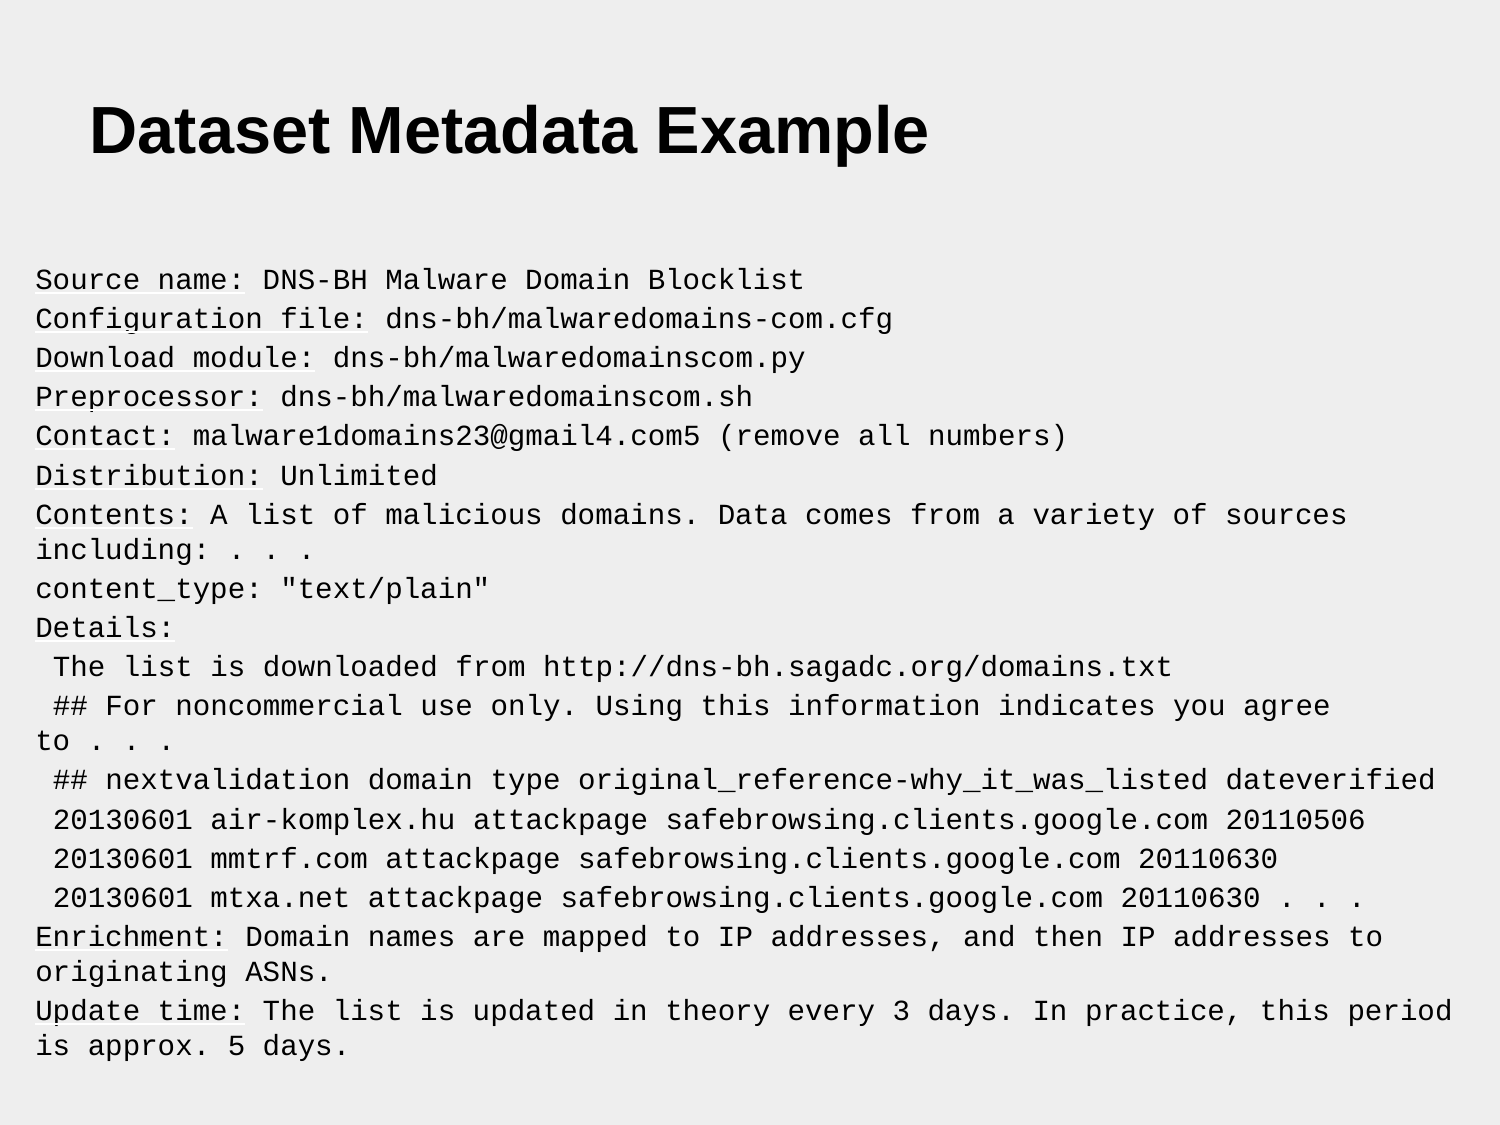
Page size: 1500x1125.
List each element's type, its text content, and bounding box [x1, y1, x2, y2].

text_box Dataset Metadata Example [74, 59, 1436, 204]
text_box Source name: DNS-BH Malware Domain Blocklist Configuration file: dns-bh/malwaredomains-com.cfg Download module: dns-bh/malwaredomainscom.py Preprocessor: dns-bh/malwaredomainscom.sh Contact: malware1domains23@gmail4.com5 (remove all numbers) Distribution: Unlimited Contents: A list of malicious domains. Data comes from a variety of sources including: . . . content_type: "text/plain" Details: The list is downloaded from http://dns-bh.sagadc.org/domains.txt ## For noncommercial use only. Using this information indicates you agree to . . . ## nextvalidation domain type original_reference-why_it_was_listed dateverified 20130601 air-komplex.hu attackpage safebrowsing.clients.google.com 20110506 20130601 mmtrf.com attackpage safebrowsing.clients.google.com 20110630 20130601 mtxa.net attackpage safebrowsing.clients.google.com 20110630 . . . Enrichment: Domain names are mapped to IP addresses, and then IP addresses to originating ASNs. Update time: The list is updated in theory every 3 days. In practice, this period is approx. 5 days. [0, 0, 1500, 1125]
